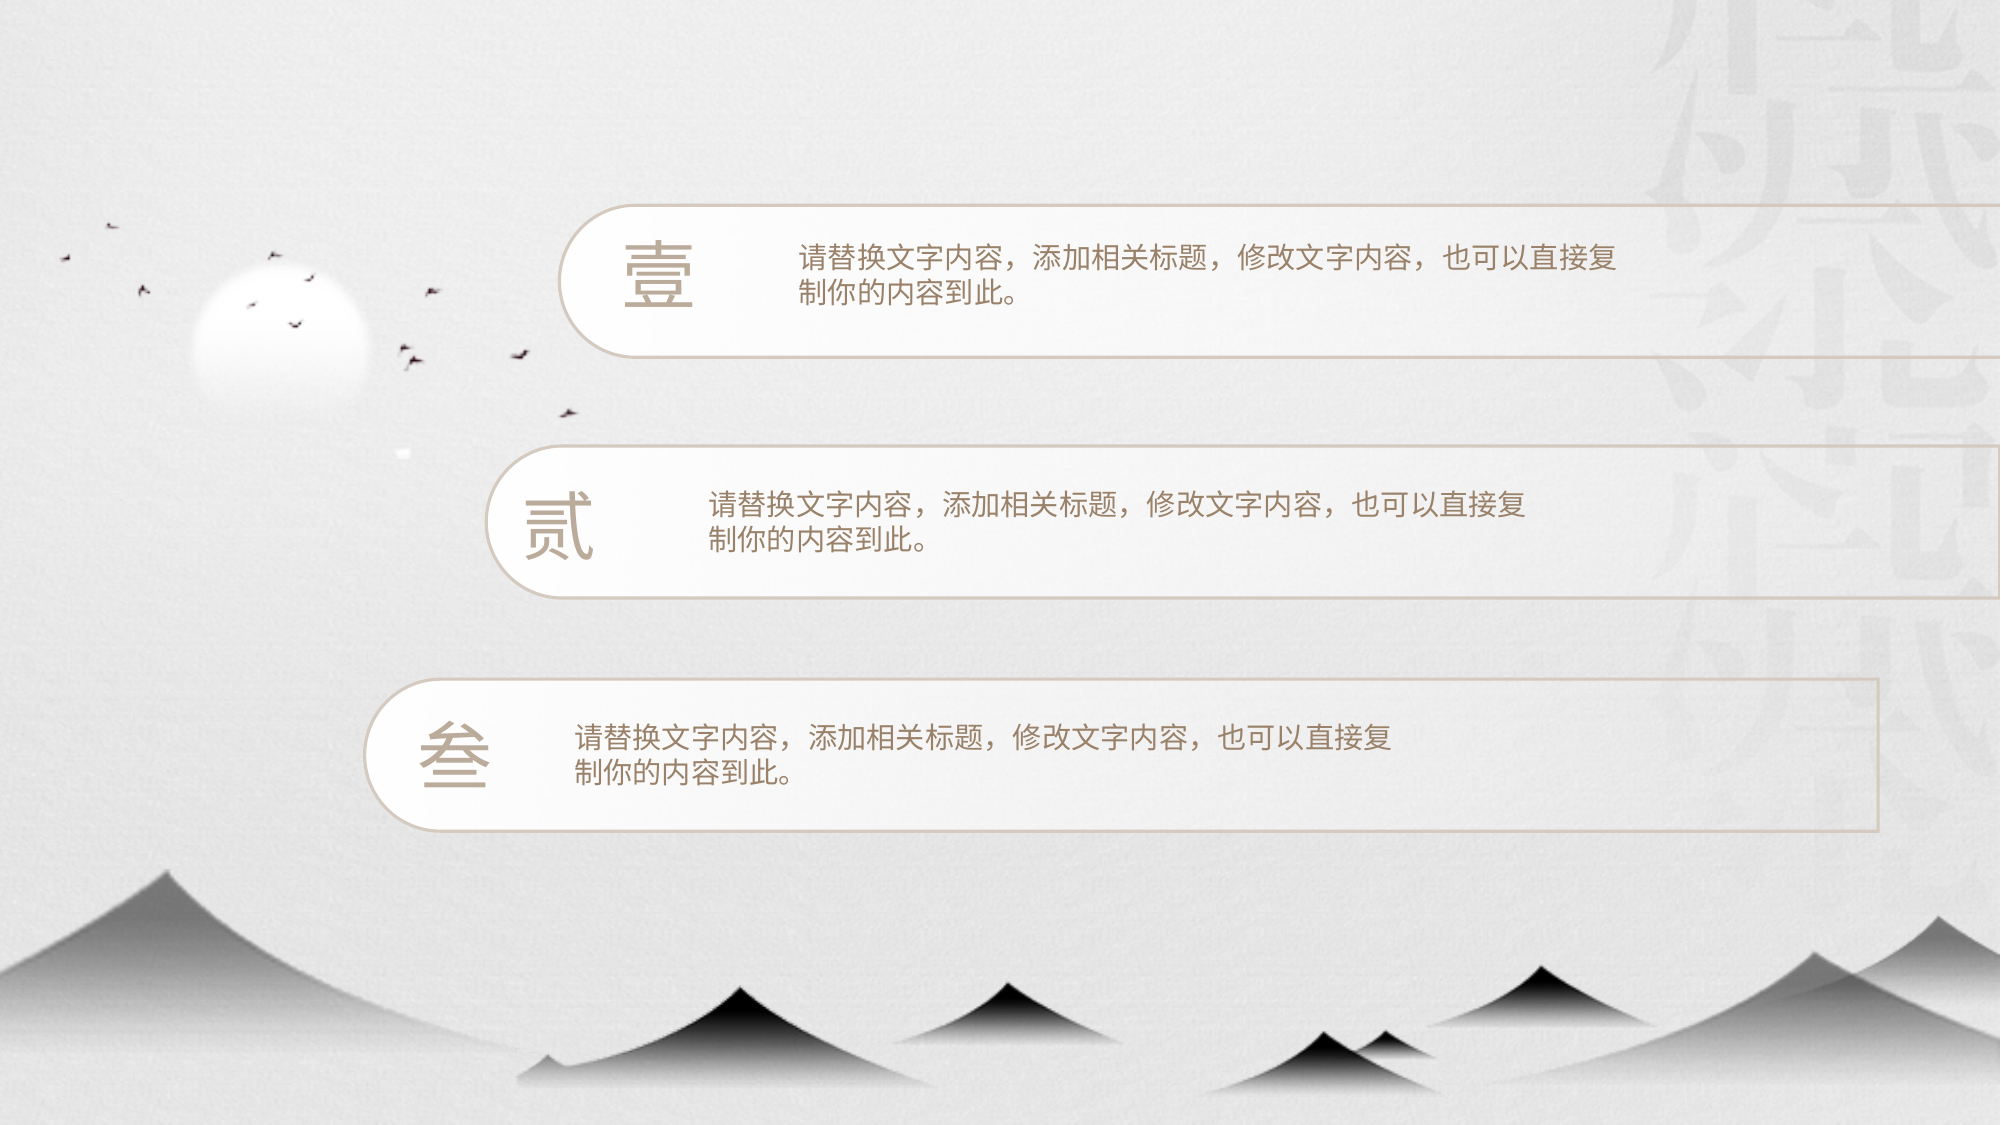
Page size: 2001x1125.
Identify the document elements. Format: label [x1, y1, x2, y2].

text_box [486, 445, 2000, 599]
text_box [364, 679, 1879, 832]
picture [0, 0, 2000, 1125]
text_box [559, 205, 2000, 358]
